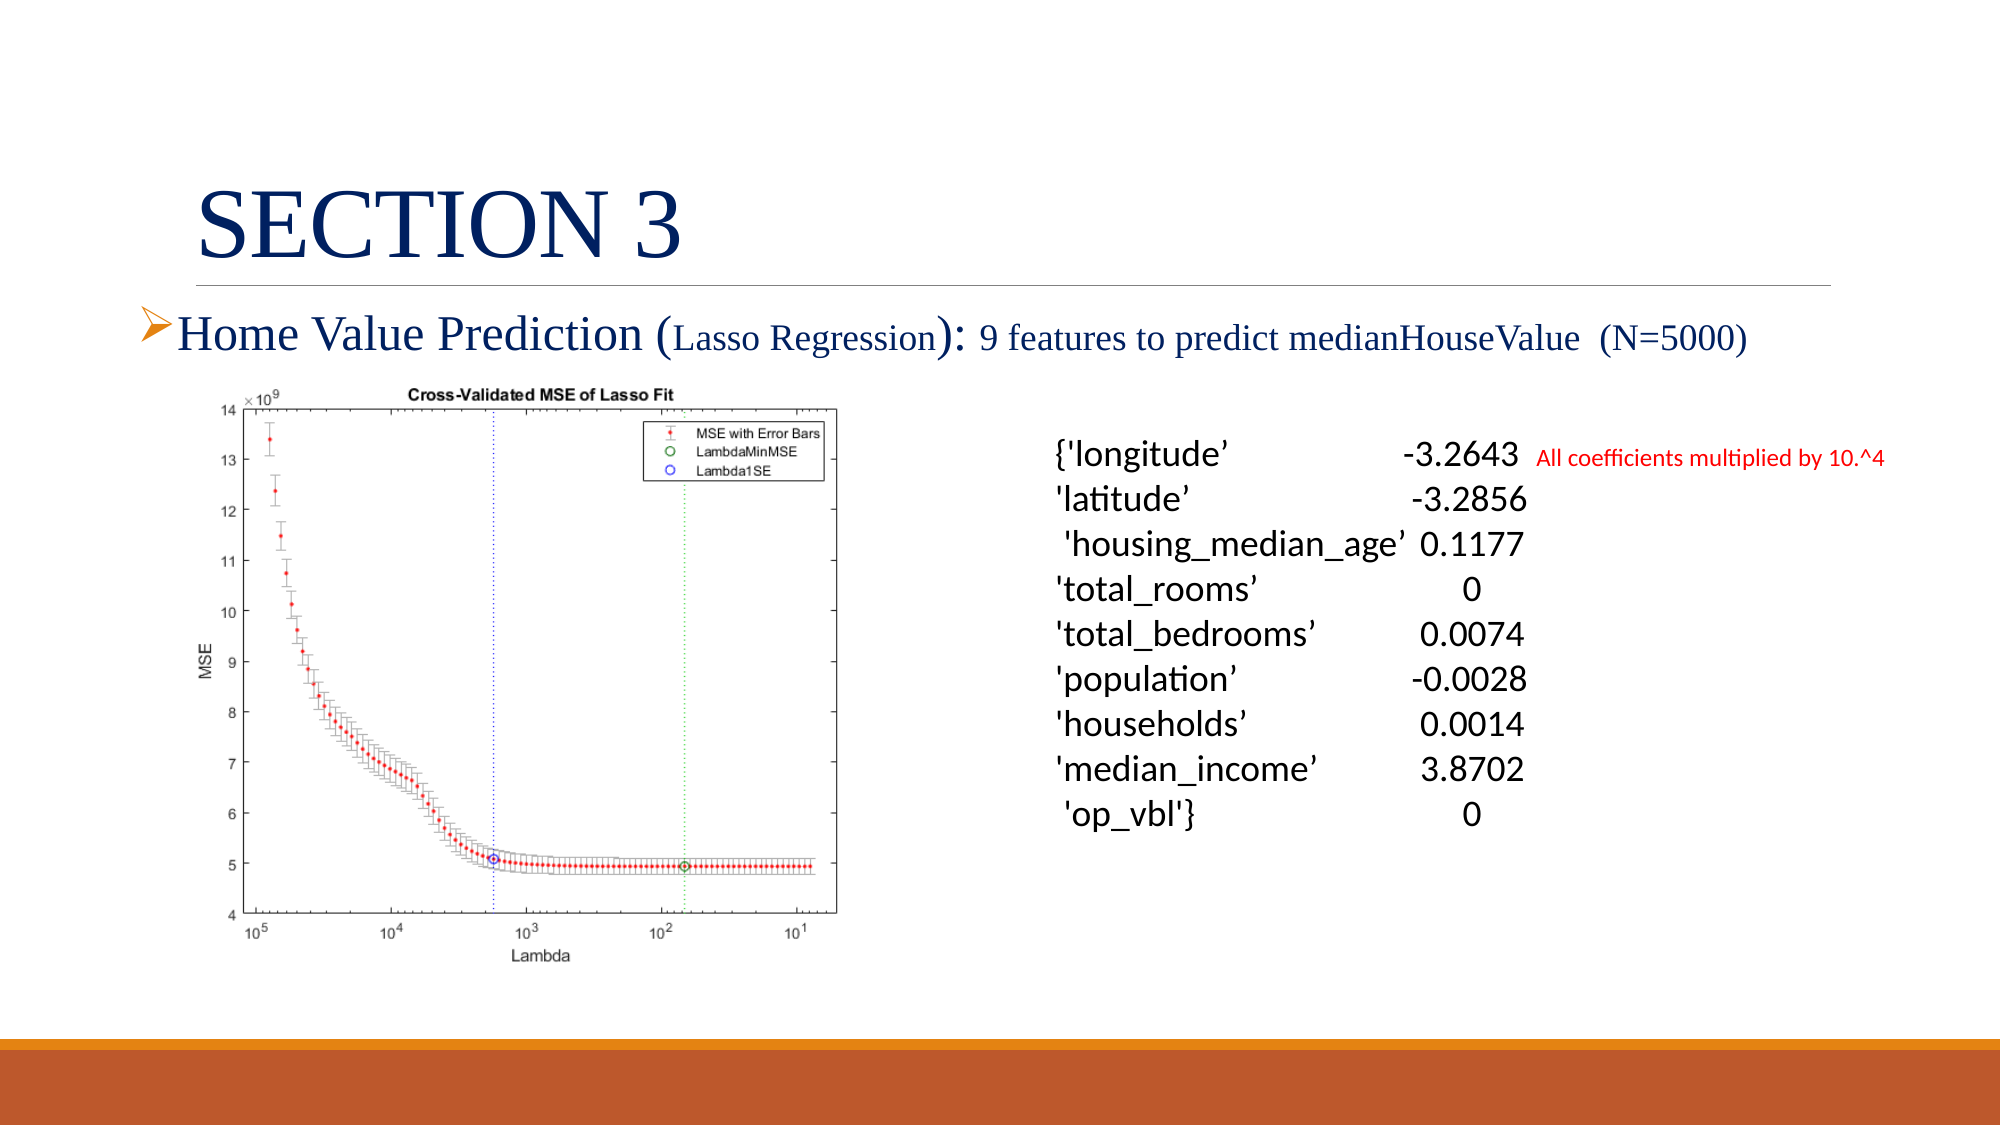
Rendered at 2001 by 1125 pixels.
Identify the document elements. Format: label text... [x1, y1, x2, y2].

picture [179, 362, 876, 983]
title SECTION 3 [180, 47, 1830, 285]
text_box -3.2643 All coefficients multiplied by 10.^4 -3.2856 0.1177 0 0.0074 -0.0028 0.0014 3.8702 0 [1371, 421, 2000, 842]
list Home Value Prediction (Lasso Regression): 9 features to predict medianHouseValue (N=5000) [137, 299, 1863, 1046]
text_box {'longitude’ 'latitude’ 'housing_median_age’ 'total_rooms’ 'total_bedrooms’ 'population’ 'households’ 'median_income’ 'op_vbl'} [1040, 421, 1371, 842]
